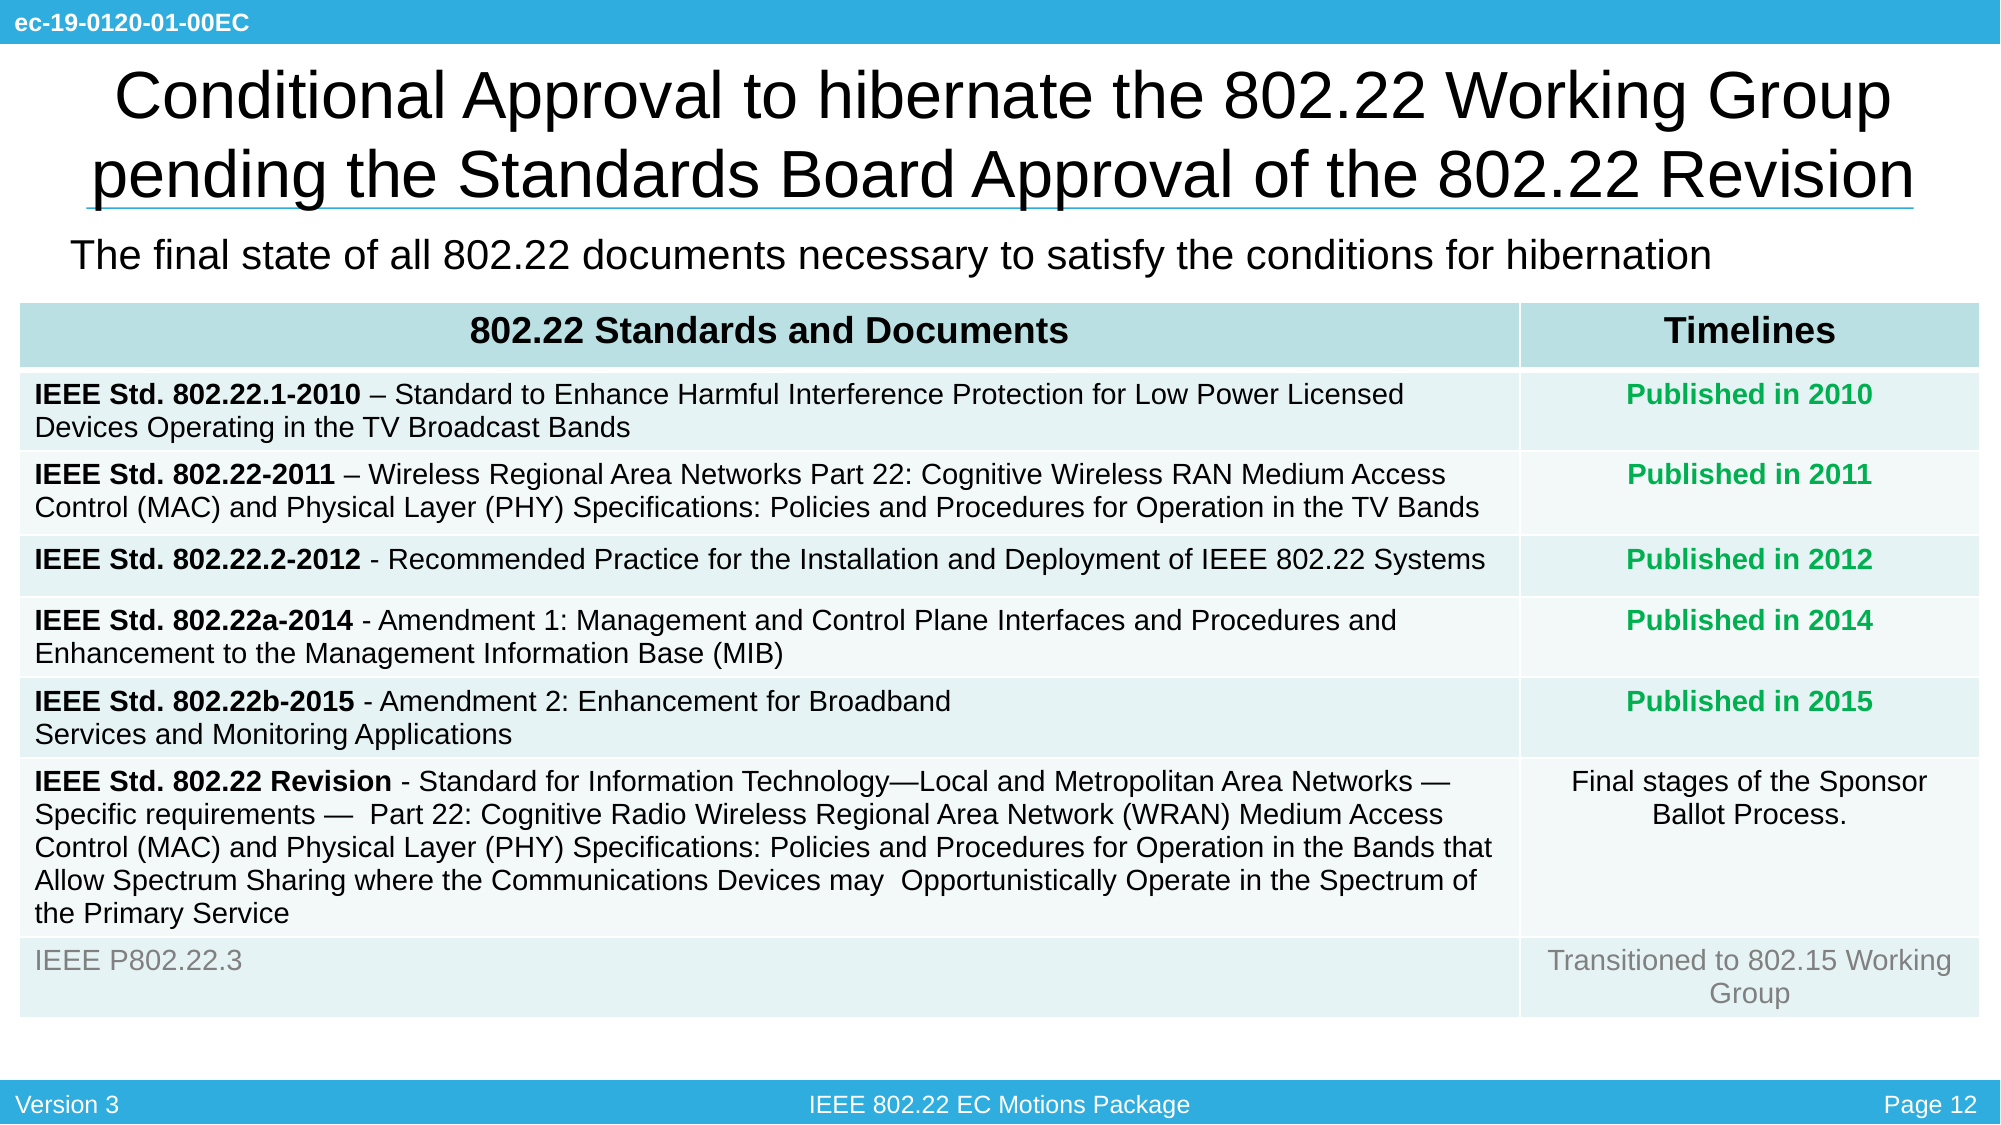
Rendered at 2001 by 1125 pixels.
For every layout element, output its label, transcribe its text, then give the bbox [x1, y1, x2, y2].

table_cell IEEE Std. 802.22.2-2012 - Recommended Practice for the Installation and Deployment of IEEE 802.22 Systems [20, 536, 1519, 596]
table_cell IEEE Std. 802.22b-2015 - Amendment 2: Enhancement for Broadband Services and Monitoring Applications [20, 678, 1519, 757]
table_cell IEEE Std. 802.22 Revision - Standard for Information Technology—Local and Metropolitan Area Networks — Specific requirements — Part 22: Cognitive Radio Wireless Regional Area Network (WRAN) Medium Access Control (MAC) and Physical Layer (PHY) Specifications: Policies and Procedures for Operation in the Bands that Allow Spectrum Sharing where the Communications Devices may Opportunistically Operate in the Spectrum of the Primary Service [20, 759, 1519, 936]
table_header Timelines [1521, 303, 1979, 367]
table_header 802.22 Standards and Documents [20, 303, 1519, 367]
list The final state of all 802.22 documents necessary to satisfy the conditions for hibernation [55, 220, 1945, 291]
title Conditional Approval to hibernate the 802.22 Working Group pending the Standards Board Approval of the 802.22 Revision [74, 66, 1934, 197]
table_cell IEEE P802.22.3 [20, 938, 1519, 1017]
table_cell Published in 2011 [1521, 452, 1979, 534]
table_cell IEEE Std. 802.22-2011 – Wireless Regional Area Networks Part 22: Cognitive Wireless RAN Medium Access Control (MAC) and Physical Layer (PHY) Specifications: Policies and Procedures for Operation in the TV Bands [20, 452, 1519, 534]
table_cell Published in 2015 [1521, 678, 1979, 757]
table_cell Transitioned to 802.15 Working Group [1521, 938, 1979, 1017]
table_cell Published in 2012 [1521, 536, 1979, 596]
table_cell IEEE Std. 802.22a-2014 - Amendment 1: Management and Control Plane Interfaces and Procedures and Enhancement to the Management Information Base (MIB) [20, 598, 1519, 676]
table_cell Published in 2010 [1521, 373, 1979, 450]
table_cell IEEE Std. 802.22.1-2010 – Standard to Enhance Harmful Interference Protection for Low Power Licensed Devices Operating in the TV Broadcast Bands [20, 373, 1519, 450]
table_cell Published in 2014 [1521, 598, 1979, 676]
table_cell Final stages of the Sponsor Ballot Process. [1521, 759, 1979, 936]
